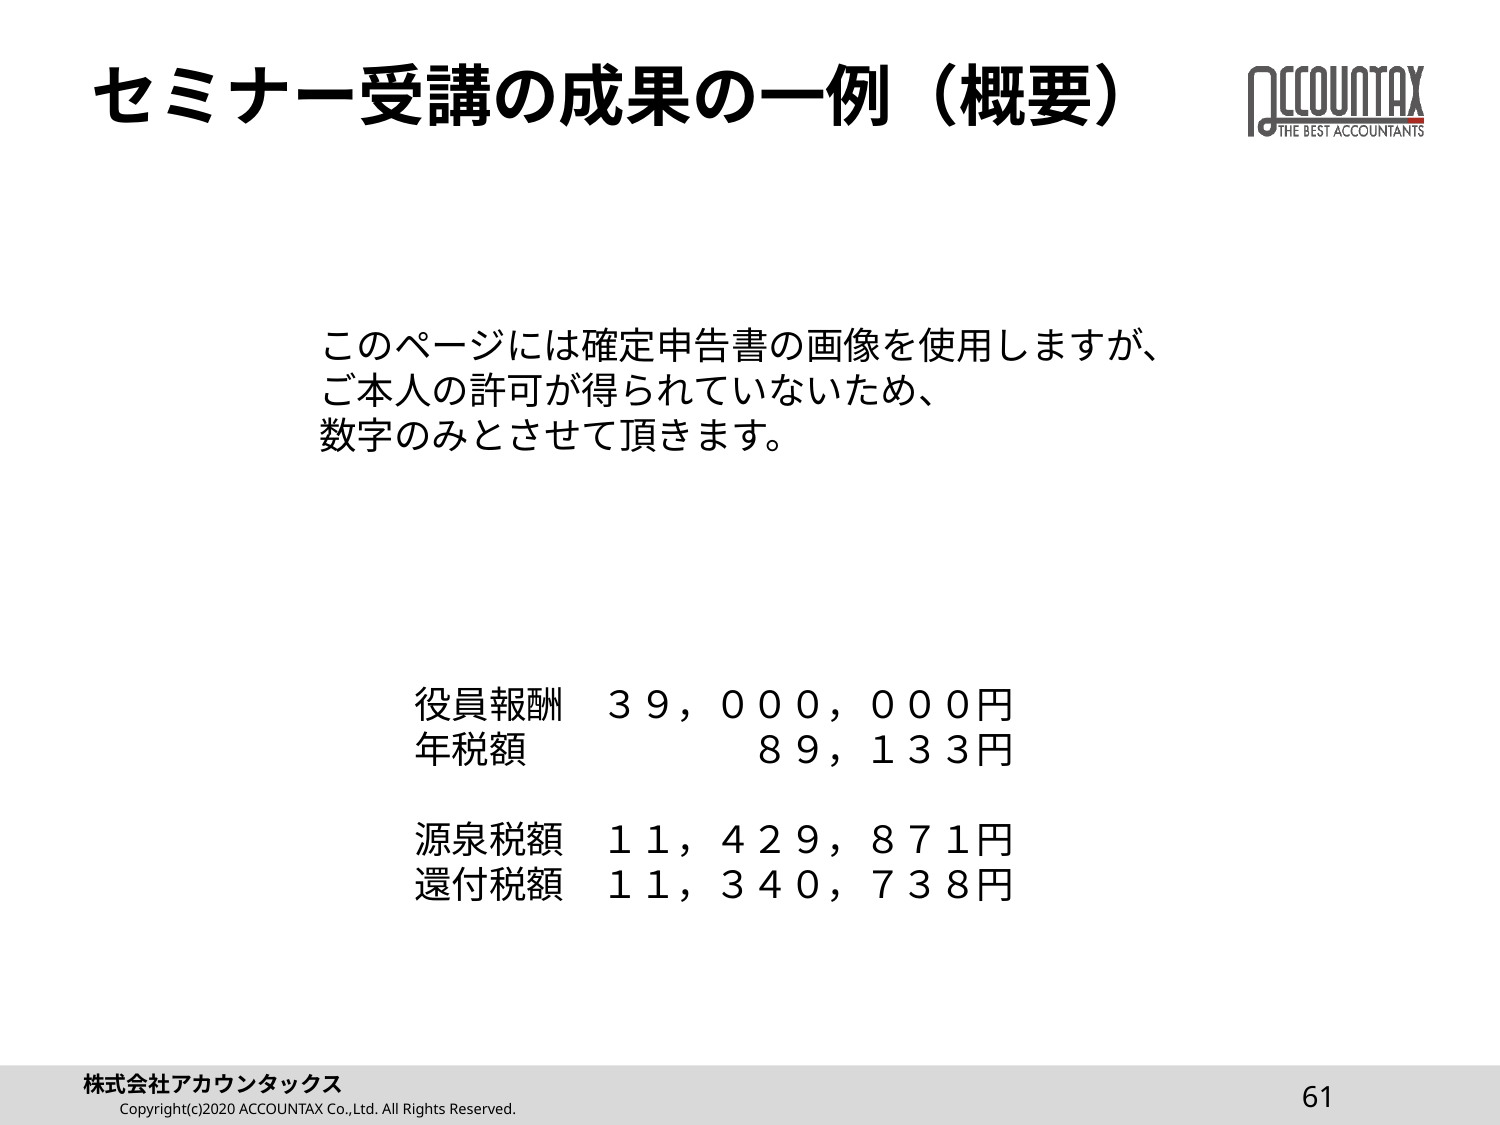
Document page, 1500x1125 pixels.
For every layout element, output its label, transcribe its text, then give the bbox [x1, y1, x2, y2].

slide_number 61 [1155, 1070, 1483, 1125]
title セミナー受講の成果の一例（概要） [76, 31, 1353, 157]
picture [1353, 66, 1424, 137]
text_box このページには確定申告書の画像を使用しますが、 ご本人の許可が得られていないため、 数字のみとさせて頂きます。 [304, 314, 1196, 465]
text_box 役員報酬 ３９，０００，０００円 年税額 ８９，１３３円 源泉税額 １１，４２９，８７１円 還付税額 １１，３４０，７３８円 [399, 673, 1030, 914]
